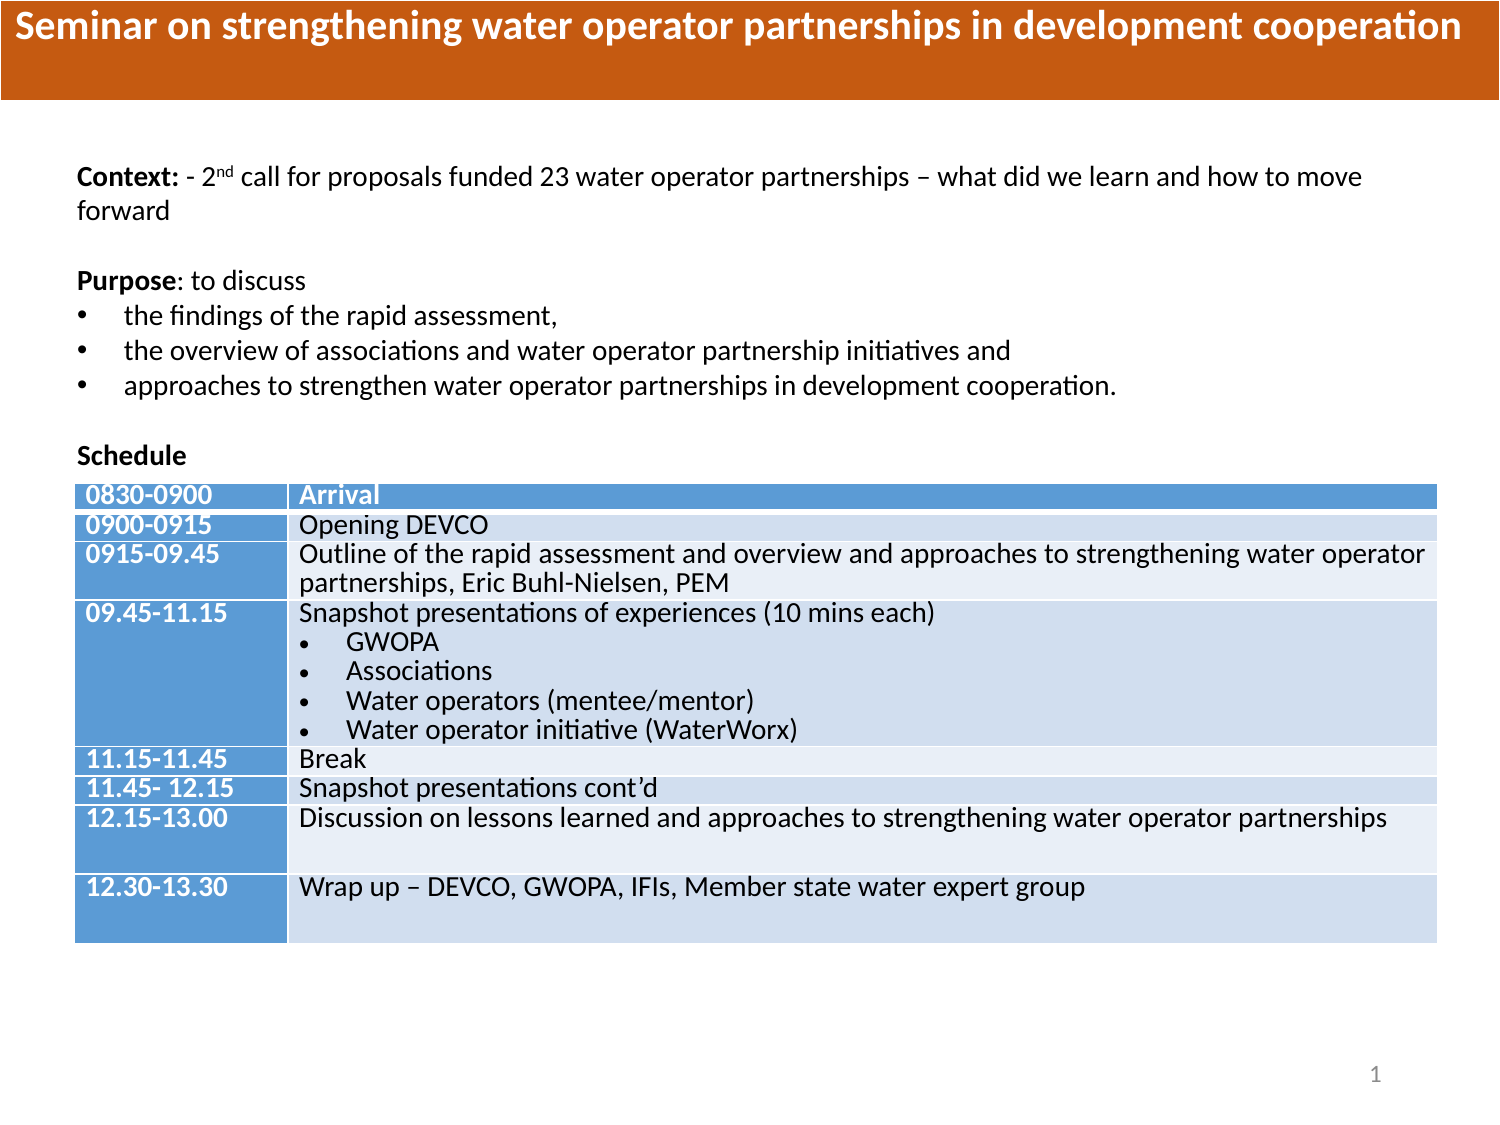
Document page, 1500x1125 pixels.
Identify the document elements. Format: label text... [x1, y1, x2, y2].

text_box Context: - 2nd call for proposals funded 23 water operator partnerships – what did we learn and how to move forward Purpose: to discuss the findings of the rapid assessment, the overview of associations and water operator partnership initiatives and approaches to strengthen water operator partnerships in development cooperation. Schedule [62, 149, 1426, 479]
table_header Seminar on strengthening water operator partnerships in development cooperation [1, 1, 1499, 100]
table_cell 12.30-13.30 [75, 875, 287, 943]
table_cell Snapshot presentations of experiences (10 mins each) GWOPA Associations Water operators (mentee/mentor) Water operator initiative (WaterWorx) [289, 601, 1437, 746]
slide_number 1 [1059, 1042, 1397, 1103]
table_cell Wrap up – DEVCO, GWOPA, IFIs, Member state water expert group [289, 875, 1437, 943]
table_cell Snapshot presentations cont’d [289, 777, 1437, 804]
table_cell Break [289, 747, 1437, 775]
table_cell 11.45- 12.15 [75, 777, 287, 804]
table_header Arrival [289, 484, 1437, 509]
table_cell Opening DEVCO [289, 515, 1437, 541]
table_cell 11.15-11.45 [75, 747, 287, 775]
table_cell Outline of the rapid assessment and overview and approaches to strengthening water operator partnerships, Eric Buhl-Nielsen, PEM [289, 542, 1437, 599]
table_cell Discussion on lessons learned and approaches to strengthening water operator partnerships [289, 806, 1437, 873]
table_header 0830-0900 [75, 484, 287, 509]
table_cell 09.45-11.15 [75, 601, 287, 746]
table_cell 12.15-13.00 [75, 806, 287, 873]
table_cell 0915-09.45 [75, 542, 287, 599]
table_cell 0900-0915 [75, 515, 287, 541]
